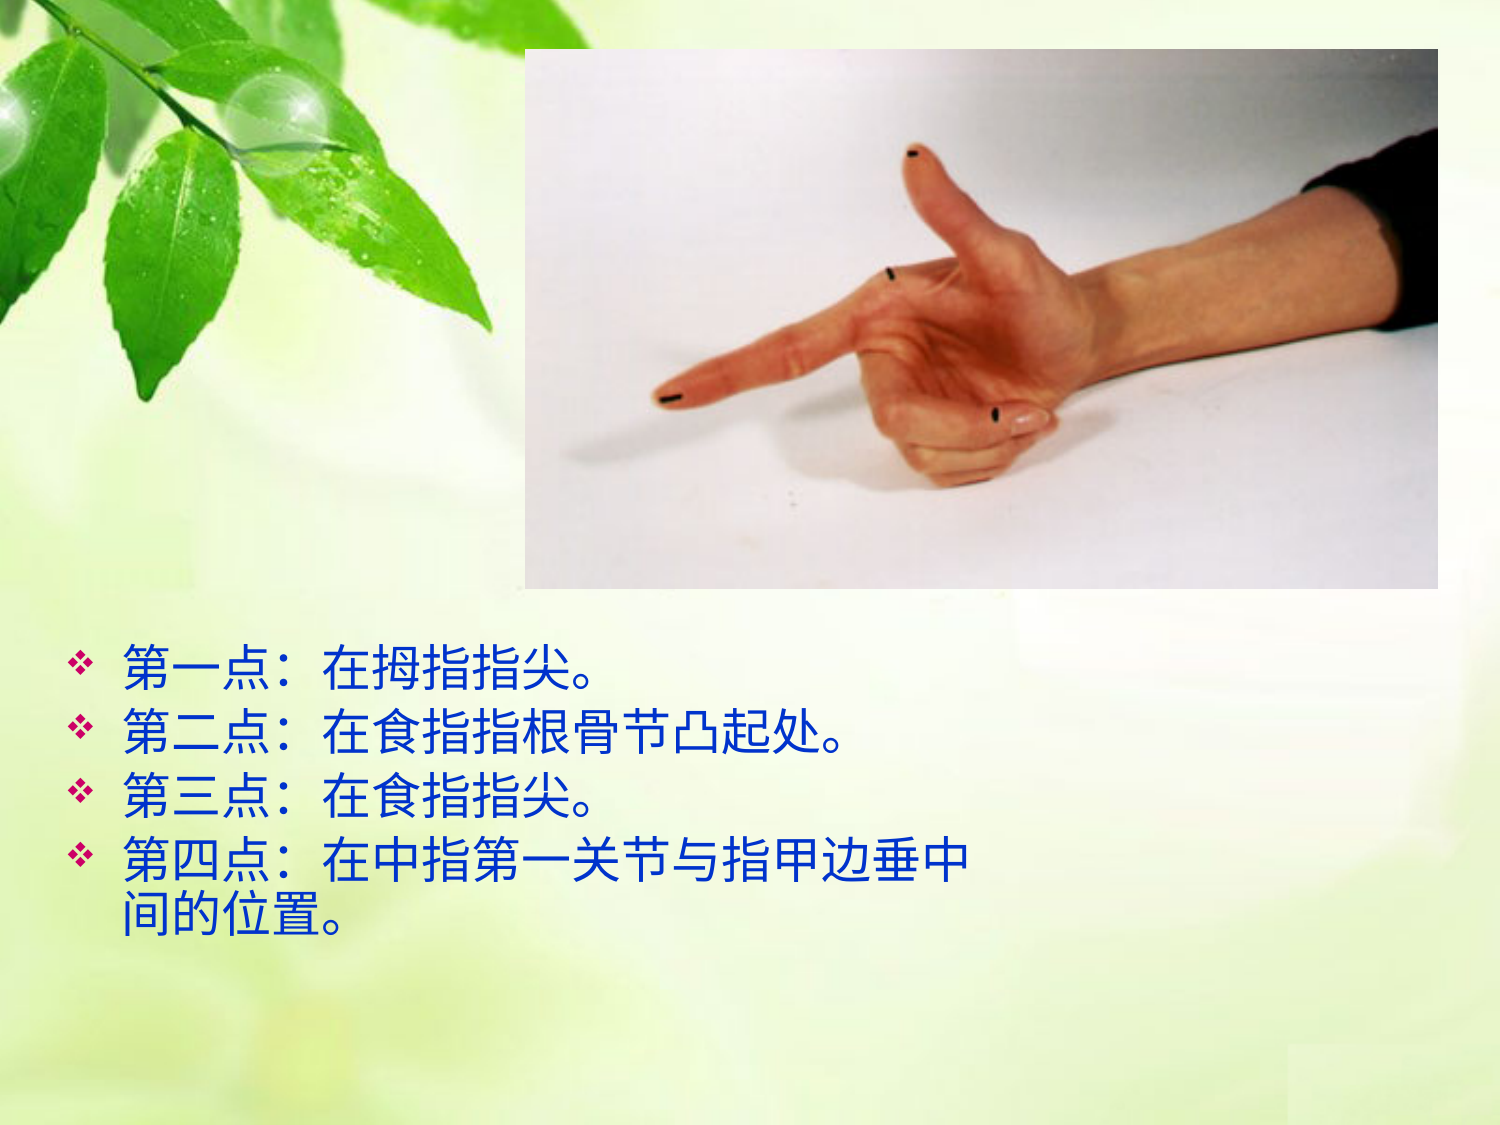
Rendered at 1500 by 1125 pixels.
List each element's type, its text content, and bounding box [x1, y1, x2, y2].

picture [0, 0, 1500, 1125]
list 第一点：在拇指指尖。 第二点：在食指指根骨节凸起处。 第三点：在食指指尖。 第四点：在中指第一关节与指甲边垂中间的位置。 [49, 635, 1024, 963]
